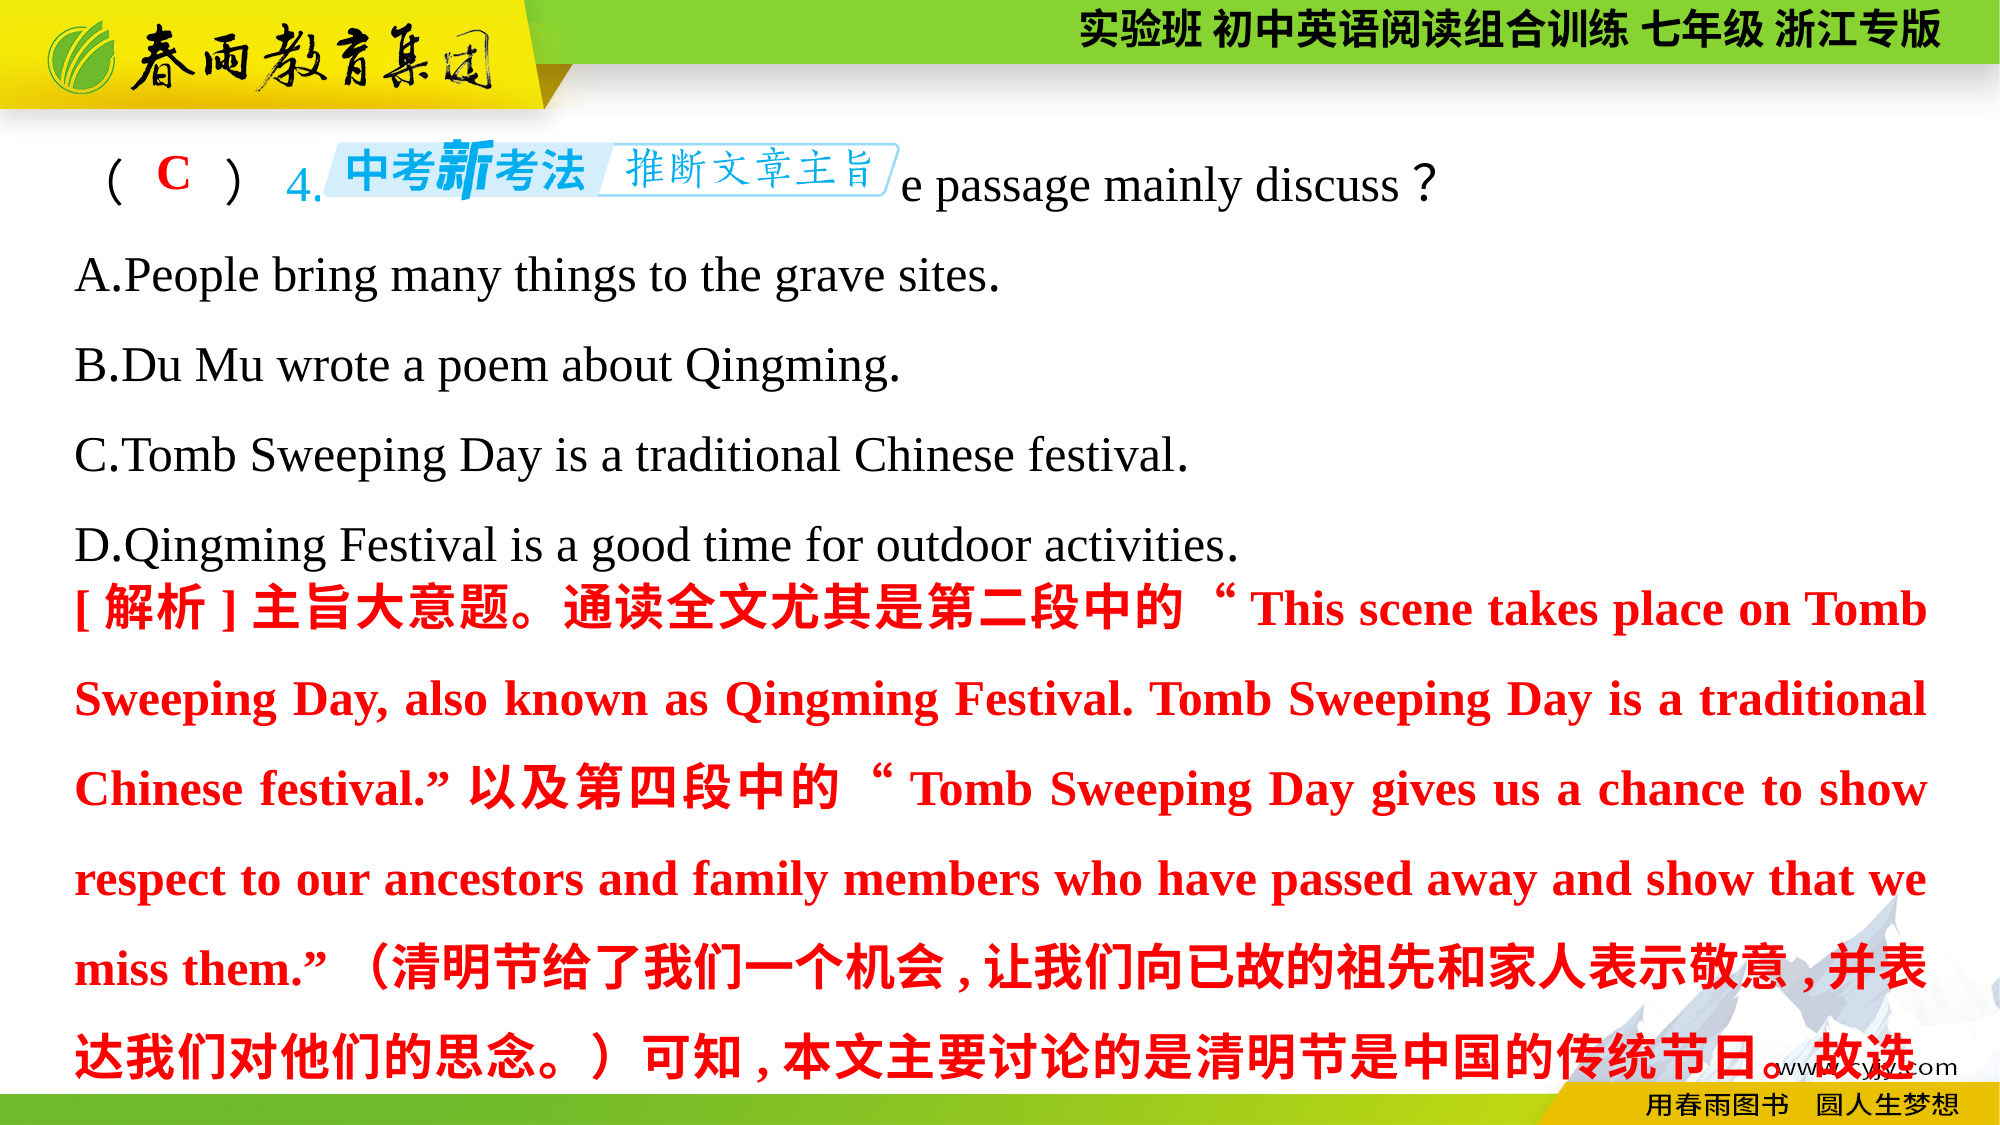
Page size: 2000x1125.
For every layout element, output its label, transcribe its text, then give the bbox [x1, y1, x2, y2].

picture [0, 0, 2000, 1125]
text_box C [141, 131, 207, 207]
text_box [解析]主旨大意题。通读全文尤其是第二段中的“This scene takes place on Tomb Sweeping Day, also known as Qingming Festival. Tomb Sweeping Day is a traditional Chinese festival.”以及第四段中的“Tomb Sweeping Day gives us a chance to show respect to our ancestors and family members who have passed away and show that we miss them.”（清明节给了我们一个机会,让我们向已故的祖先和家人表示敬意,并表达我们对他们的思念。）可知,本文主要讨论的是清明节是中国的传统节日。故选C。 [59, 537, 1944, 1125]
list （ ）4. What does the passage mainly discuss？ A.People bring many things to the grave sites. B.Du Mu wrote a poem about Qingming. C.Tomb Sweeping Day is a traditional Chinese festival. D.Qingming Festival is a good time for outdoor activities. [59, 113, 1944, 537]
picture [320, 134, 901, 203]
